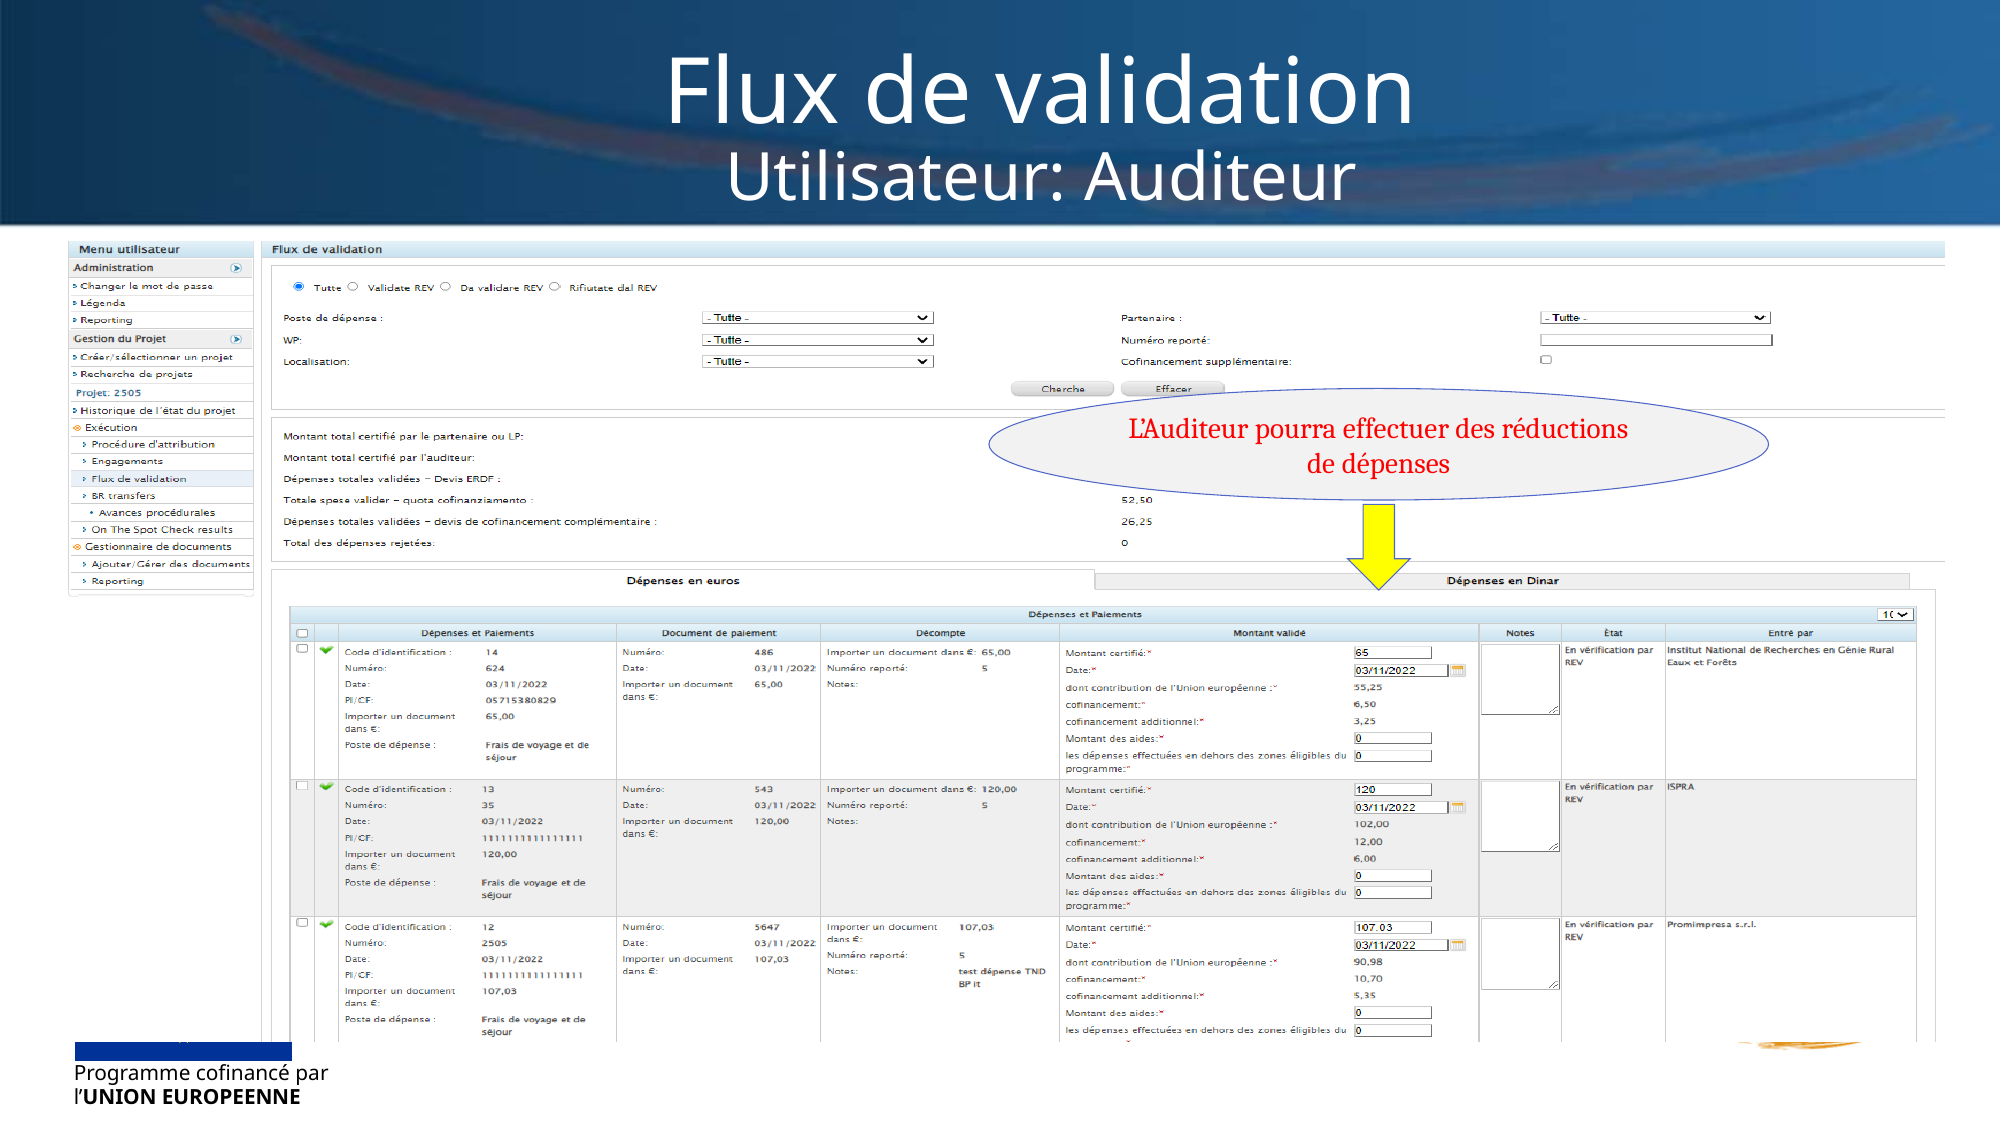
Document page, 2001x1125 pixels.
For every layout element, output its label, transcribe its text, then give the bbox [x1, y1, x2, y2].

title Flux de validation Utilisateur: Auditeur [137, 36, 1945, 225]
picture [1559, 1042, 1942, 1085]
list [59, 241, 1946, 1042]
picture [75, 1042, 292, 1061]
picture [0, 0, 2000, 229]
